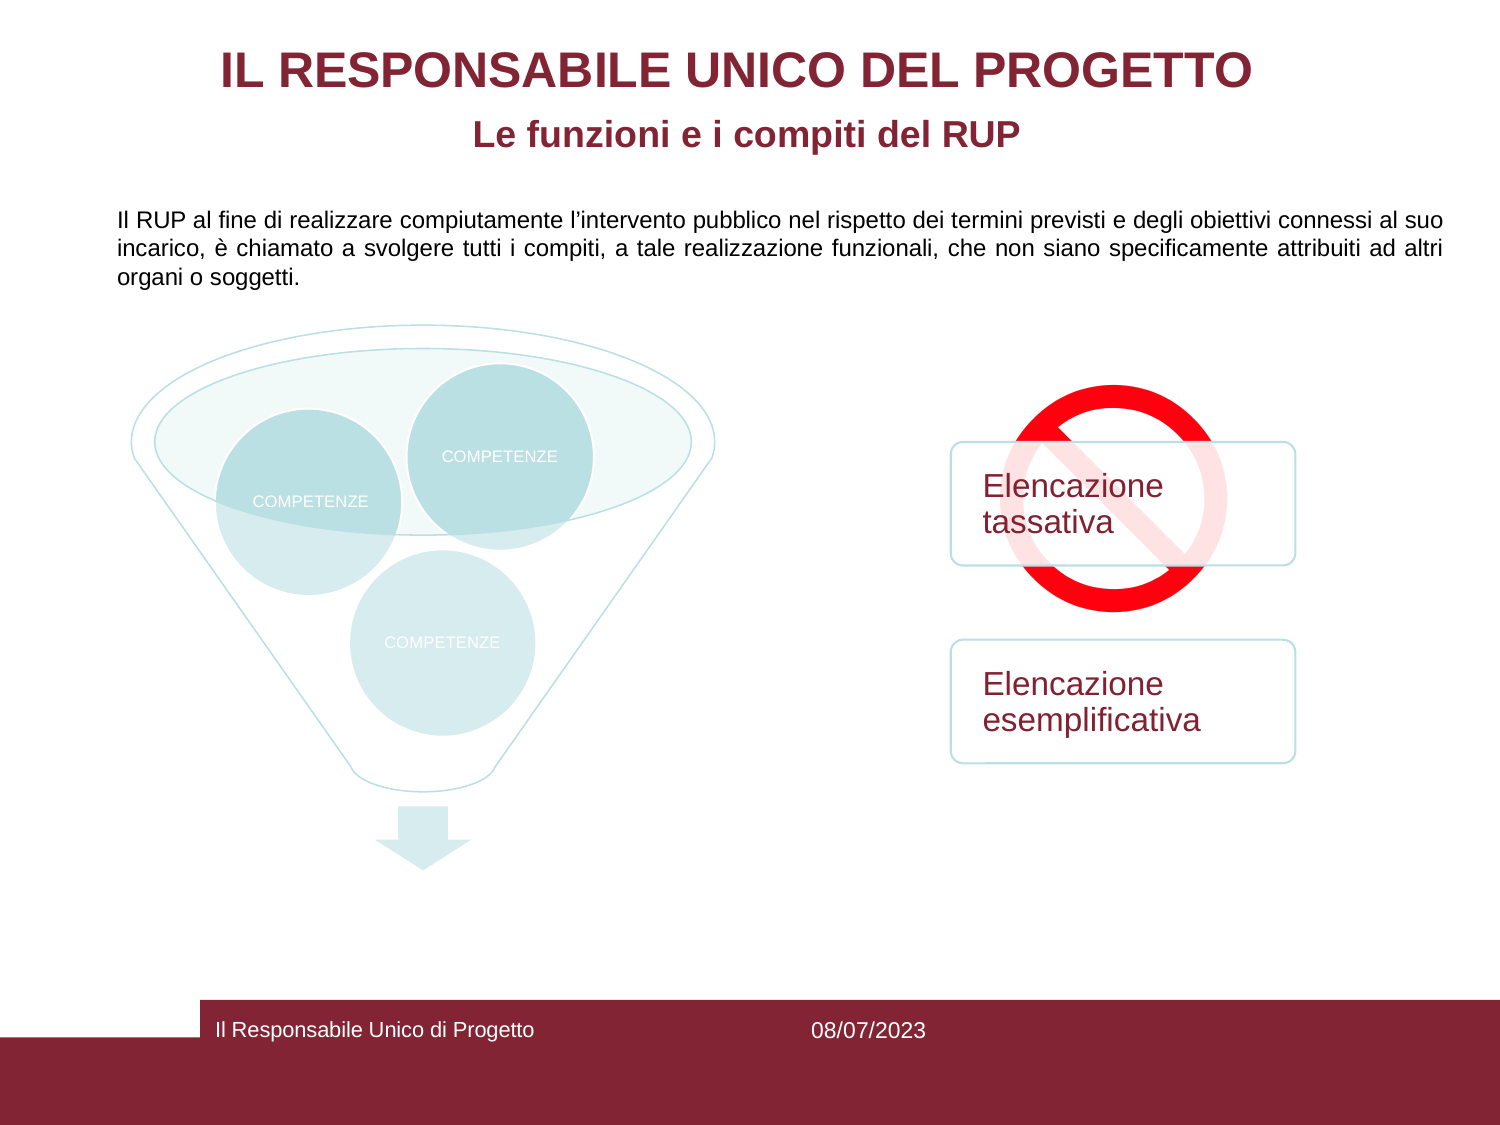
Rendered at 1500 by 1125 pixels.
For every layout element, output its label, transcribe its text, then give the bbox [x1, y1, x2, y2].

picture [995, 566, 1232, 617]
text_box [131, 324, 715, 984]
footer Il Responsabile Unico di Progetto [200, 1008, 733, 1084]
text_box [950, 441, 1296, 566]
text_box IL RESPONSABILE UNICO DEL PROGETTO Le funzioni e i compiti del RUP [205, 29, 1448, 106]
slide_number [733, 1008, 1025, 1084]
list Il RUP al fine di realizzare compiutamente l’intervento pubblico nel rispetto dei termini previsti e degli obiettivi connessi al suo incarico, è chiamato a svolgere tutti i compiti, a tale realizzazione funzionali, che non siano specificamente attribuiti ad altri organi o soggetti. [45, 196, 1459, 312]
text_box [182, 105, 1399, 201]
picture [995, 380, 1232, 441]
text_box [950, 639, 1296, 764]
